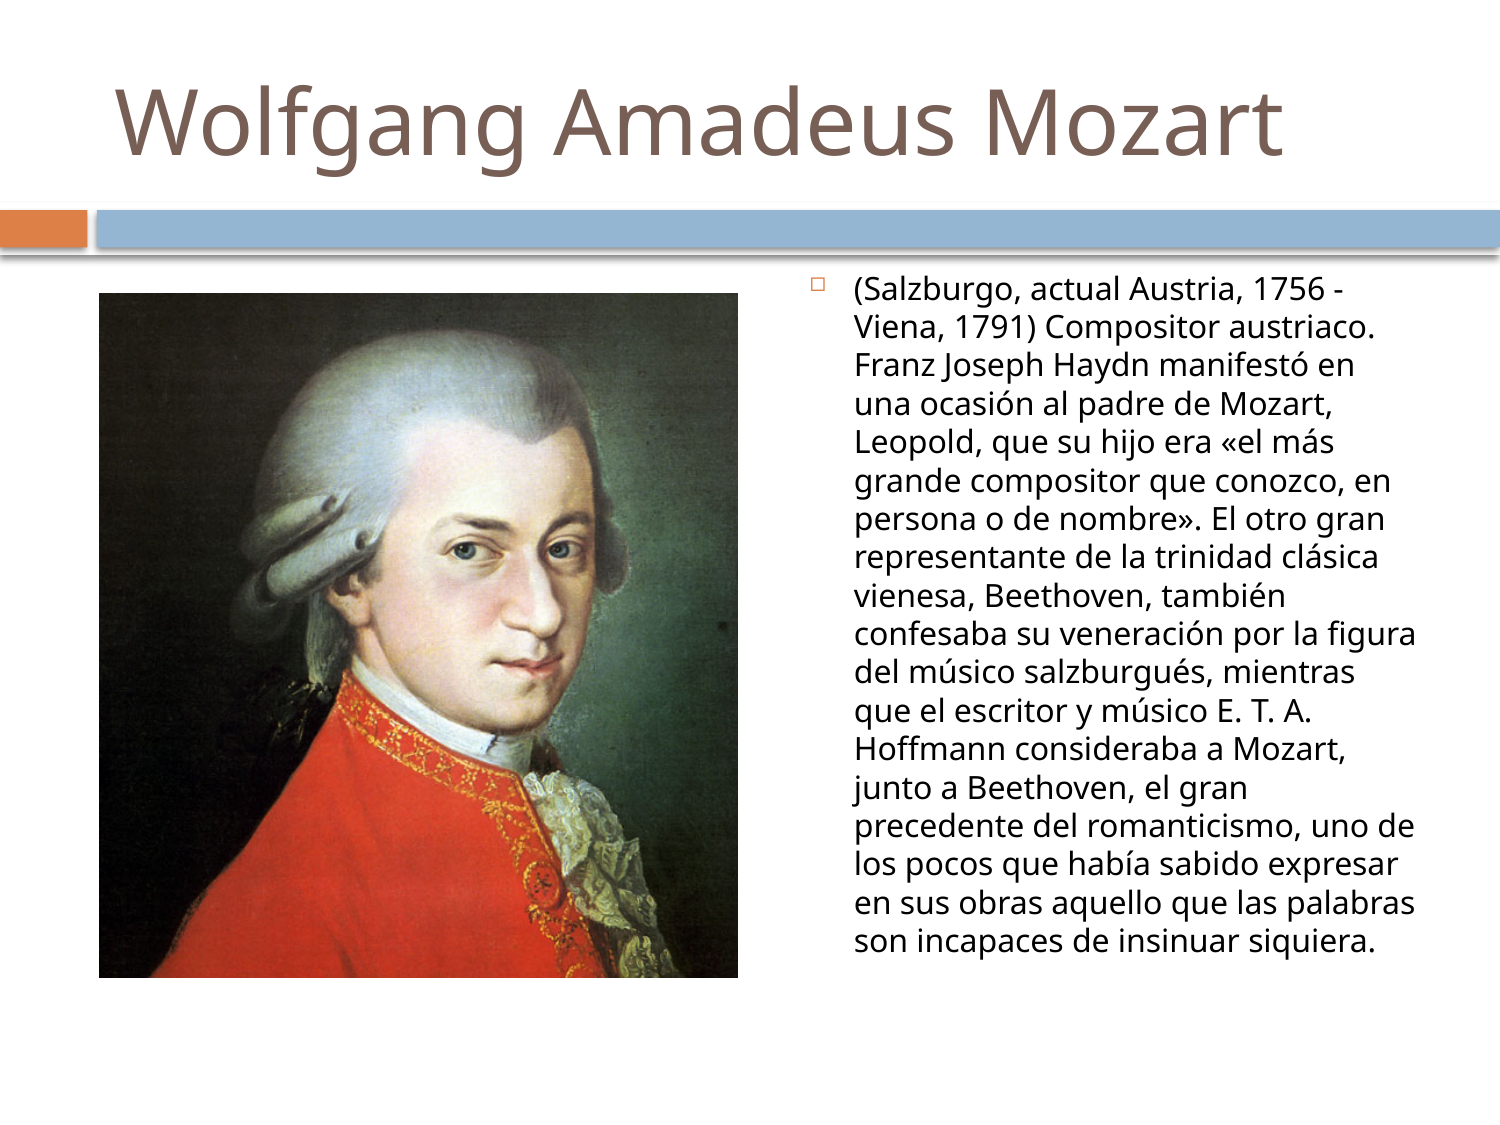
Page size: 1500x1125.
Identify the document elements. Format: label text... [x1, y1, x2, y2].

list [99, 293, 738, 978]
title Wolfgang Amadeus Mozart [99, 37, 1438, 200]
list (Salzburgo, actual Austria, 1756 - Viena, 1791) Compositor austriaco. Franz Joseph Haydn manifestó en una ocasión al padre de Mozart, Leopold, que su hijo era «el más grande compositor que conozco, en persona o de nombre». El otro gran representante de la trinidad clásica vienesa, Beethoven, también confesaba su veneración por la figura del músico salzburgués, mientras que el escritor y músico E. T. A. Hoffmann consideraba a Mozart, junto a Beethoven, el gran precedente del romanticismo, uno de los pocos que había sabido expresar en sus obras aquello que las palabras son incapaces de insinuar siquiera. [794, 260, 1433, 1011]
